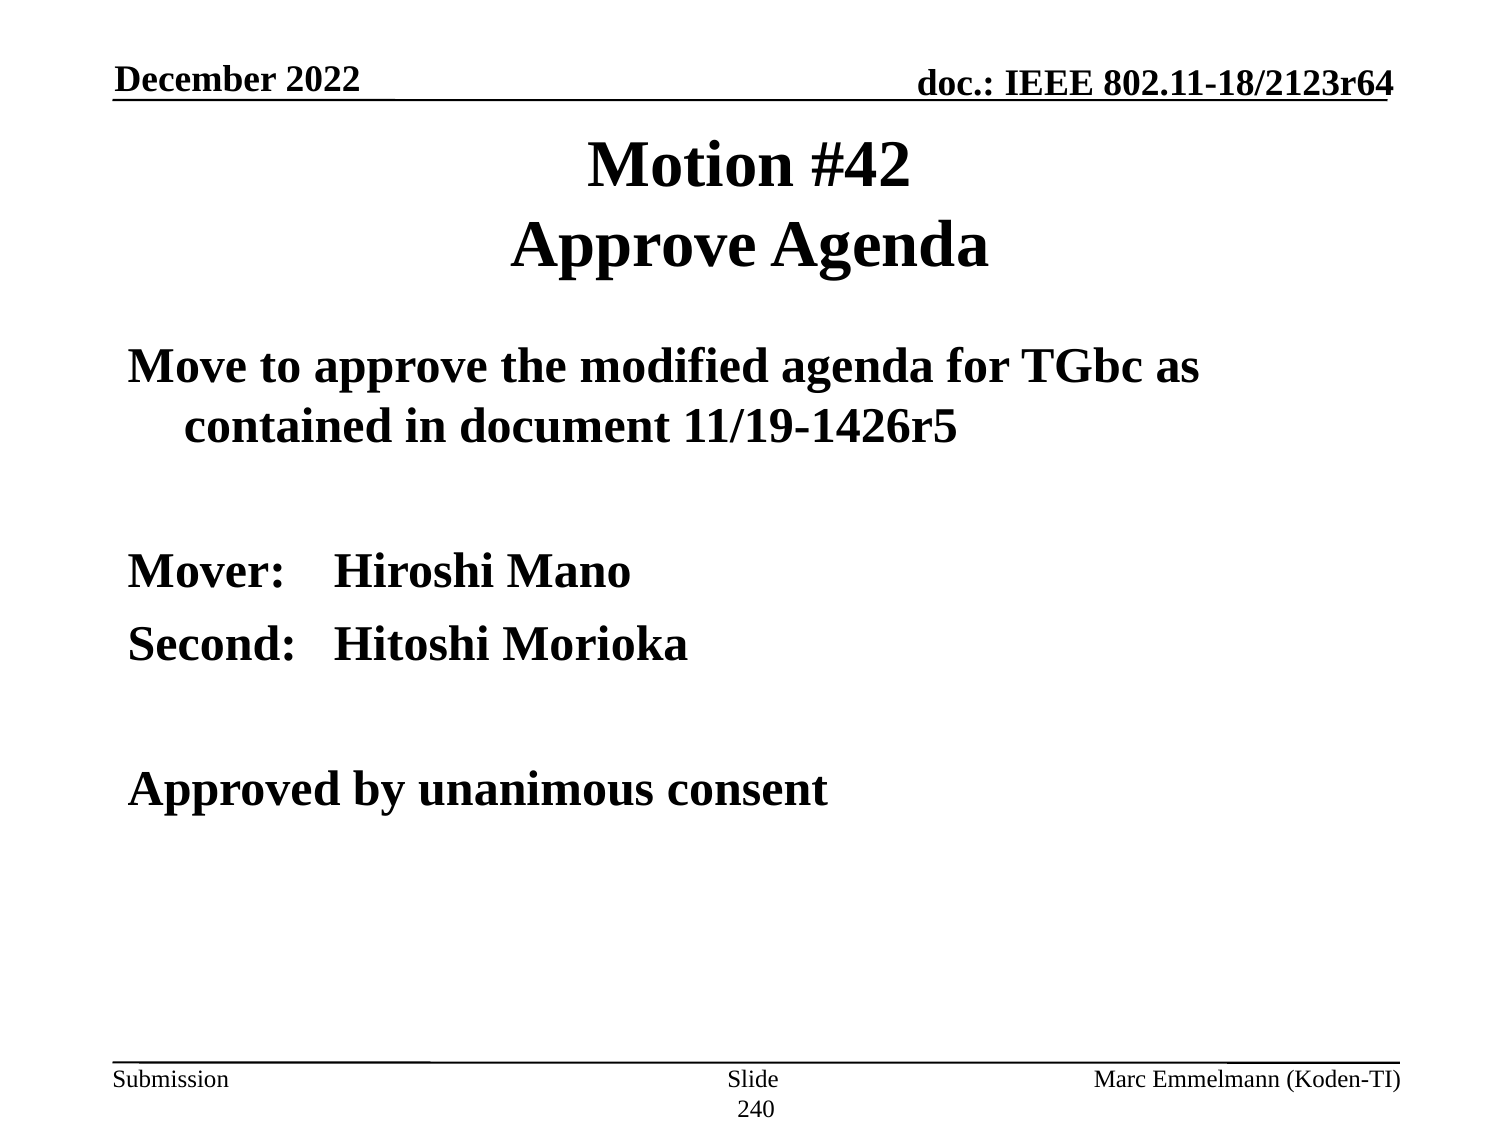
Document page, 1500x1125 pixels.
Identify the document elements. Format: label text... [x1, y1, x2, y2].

list Move to approve the modified agenda for TGbc as contained in document 11/19-1426r5 Mover: Hiroshi Mano Second: Hitoshi Morioka Approved by unanimous consent [112, 324, 1388, 1000]
footer Marc Emmelmann (Koden-TI) [878, 1061, 1402, 1093]
slide_number Slide 240 [712, 1061, 800, 1123]
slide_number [114, 54, 423, 100]
title Motion #42 Approve Agenda [112, 112, 1388, 288]
